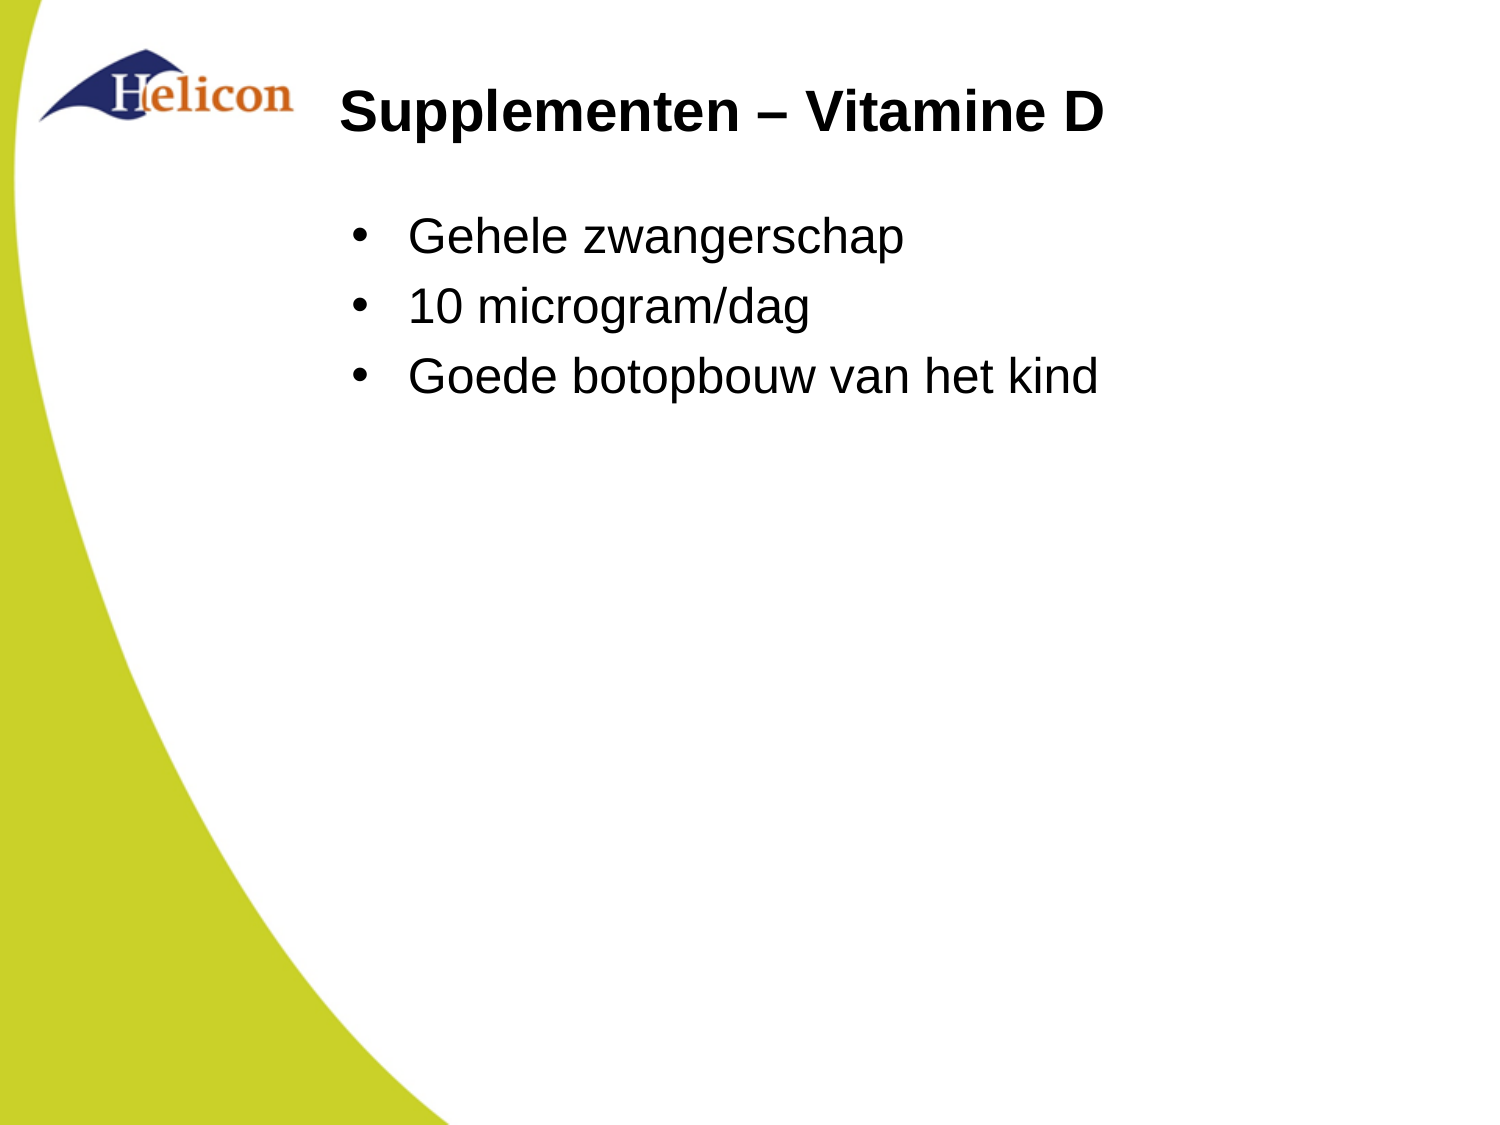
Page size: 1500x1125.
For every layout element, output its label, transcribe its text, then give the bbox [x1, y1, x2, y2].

picture [0, 0, 1500, 1125]
list Gehele zwangerschap 10 microgram/dag Goede botopbouw van het kind [336, 196, 1425, 1005]
title Supplementen – Vitamine D [324, 54, 1415, 161]
